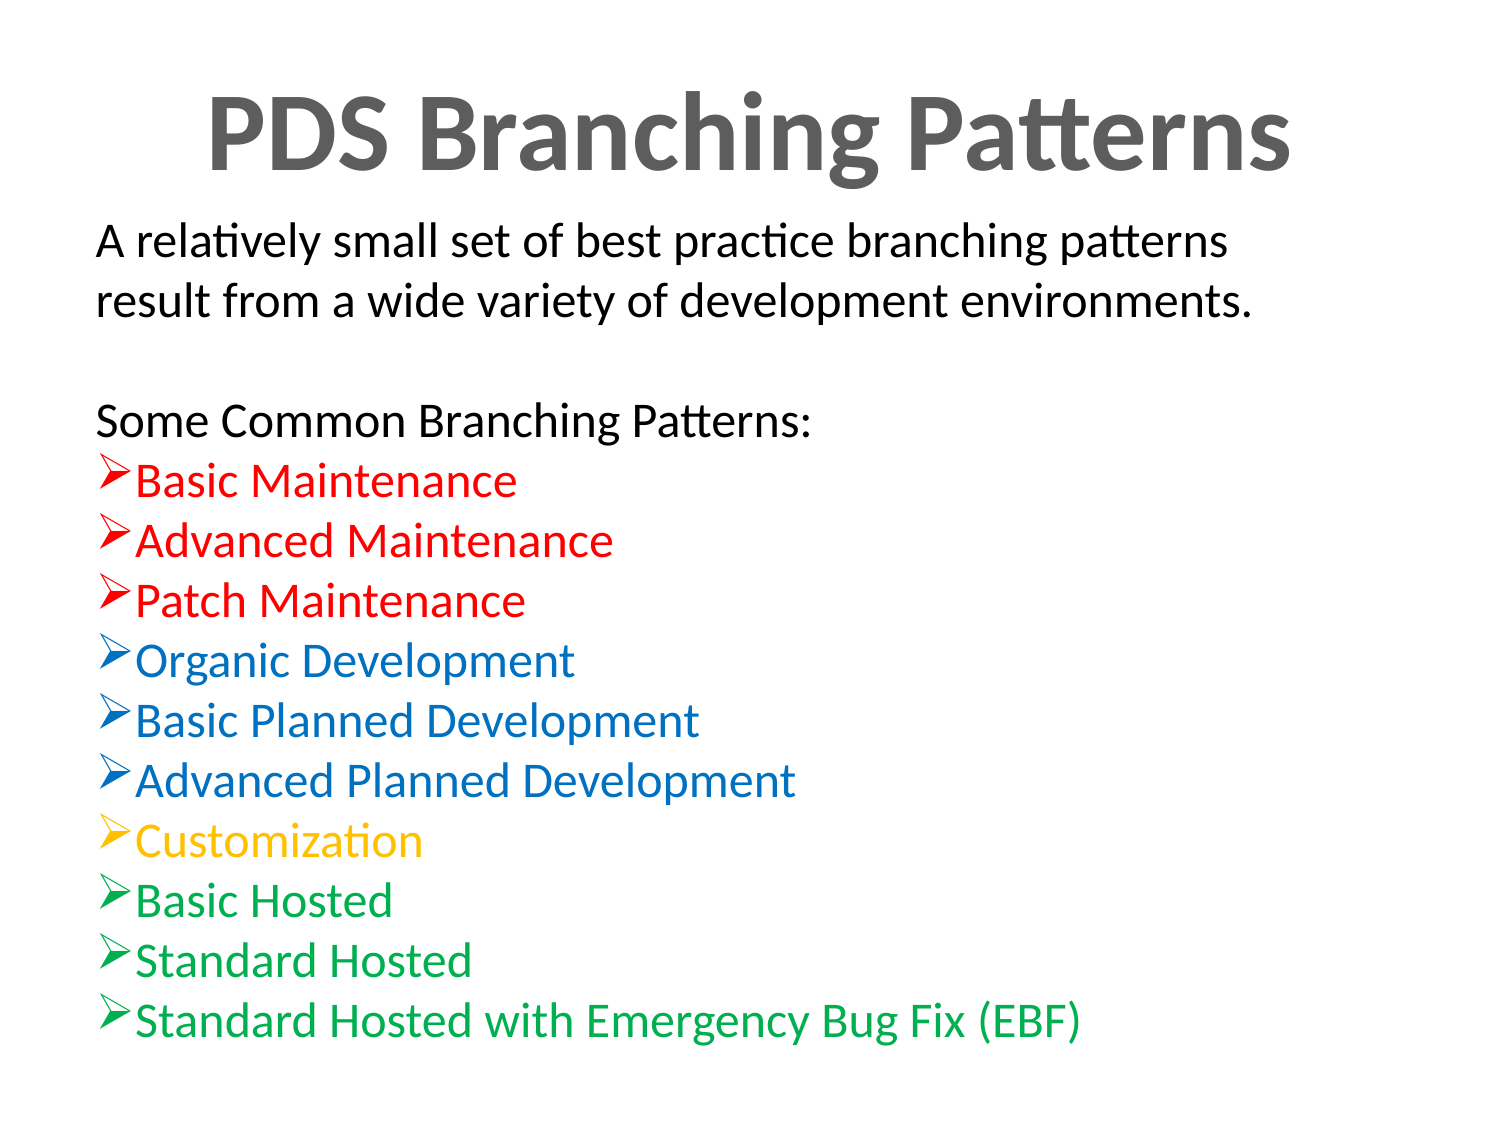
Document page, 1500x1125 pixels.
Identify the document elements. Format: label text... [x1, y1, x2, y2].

text_box A relatively small set of best practice branching patterns result from a wide variety of development environments. Some Common Branching Patterns: Basic Maintenance Advanced Maintenance Patch Maintenance Organic Development Basic Planned Development Advanced Planned Development Customization Basic Hosted Standard Hosted Standard Hosted with Emergency Bug Fix (EBF) [80, 199, 1269, 1055]
text_box PDS Branching Patterns [0, 49, 1500, 200]
